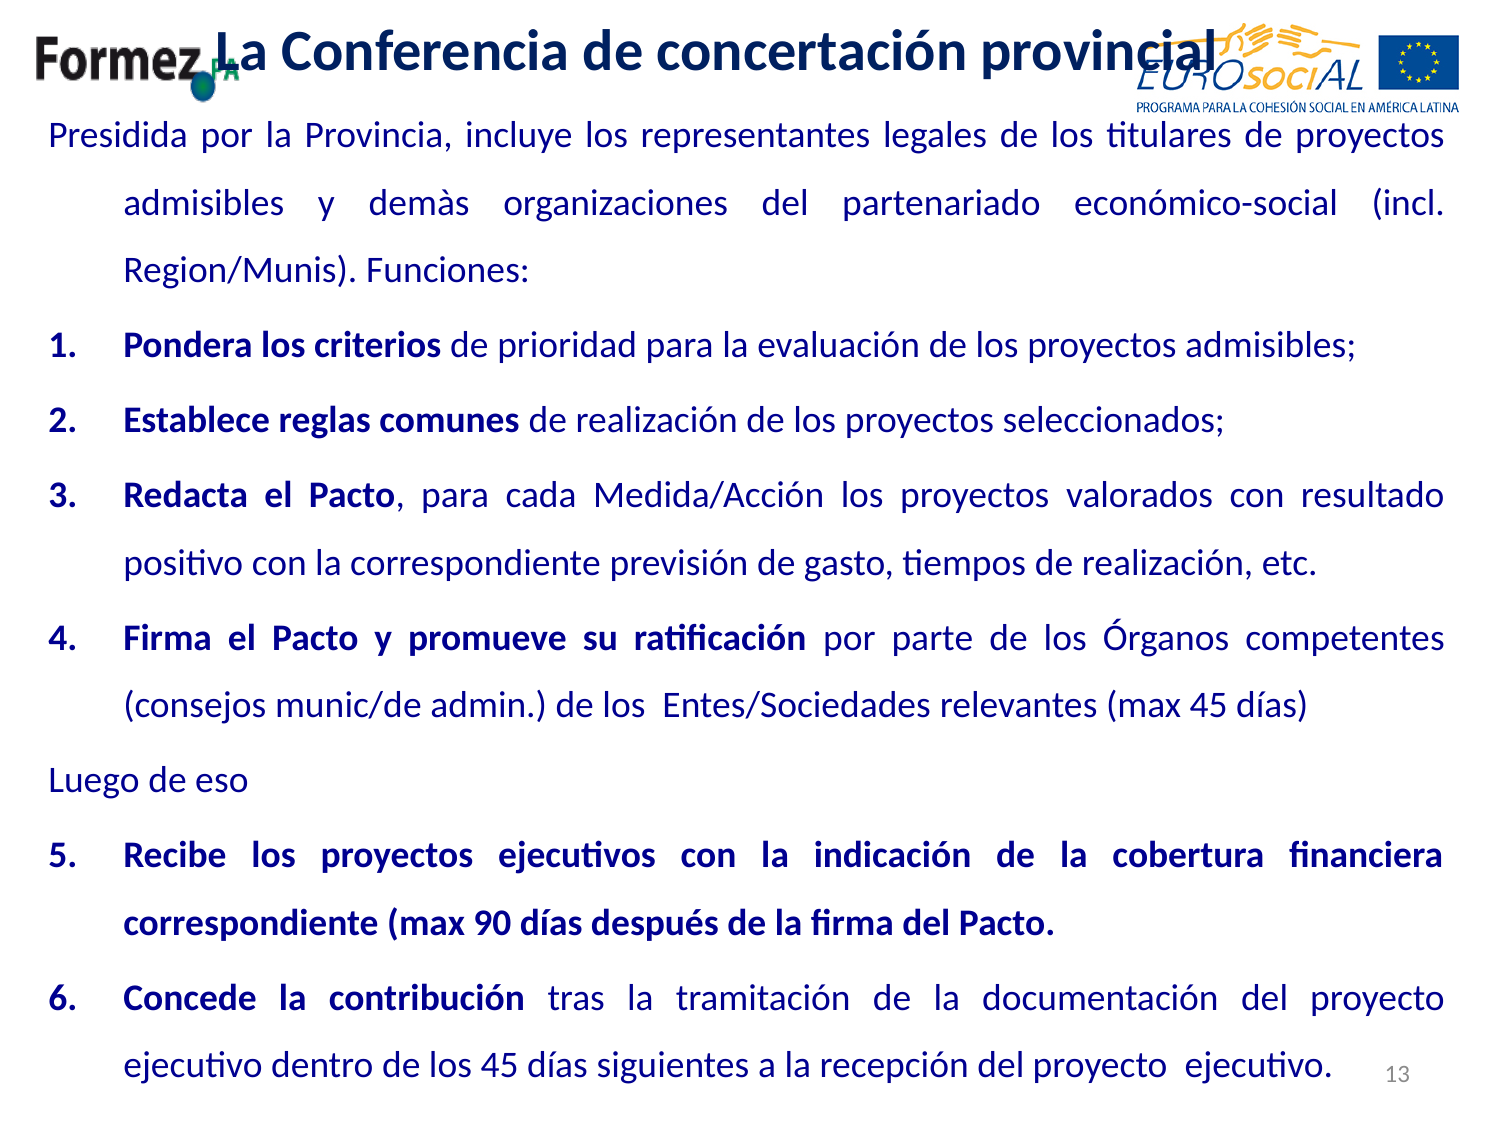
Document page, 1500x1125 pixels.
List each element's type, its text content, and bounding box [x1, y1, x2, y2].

picture [1134, 23, 1460, 113]
text_box La Conferencia de concertación provincial [41, 0, 1392, 79]
slide_number 13 [1074, 1046, 1425, 1103]
text_box Presidida por la Provincia, incluye los representantes legales de los titulares de proyectos admisibles y demàs organizaciones del partenariado económico-social (incl. Region/Munis). Funciones: Pondera los criterios de prioridad para la evaluación de los proyectos admisibles; Establece reglas comunes de realización de los proyectos seleccionados; Redacta el Pacto, para cada Medida/Acción los proyectos valorados con resultado positivo con la correspondiente previsión de gasto, tiempos de realización, etc. Firma el Pacto y promueve su ratificación por parte de los Órganos competentes (consejos munic/de admin.) de los Entes/Sociedades relevantes (max 45 días) Luego de eso 5. Recibe los proyectos ejecutivos con la indicación de la cobertura financiera correspondiente (max 90 días después de la firma del Pacto. 6. Concede la contribución tras la tramitación de la documentación del proyecto ejecutivo dentro de los 45 días siguientes a la recepción del proyecto ejecutivo. [33, 79, 1460, 1046]
picture [32, 26, 241, 105]
